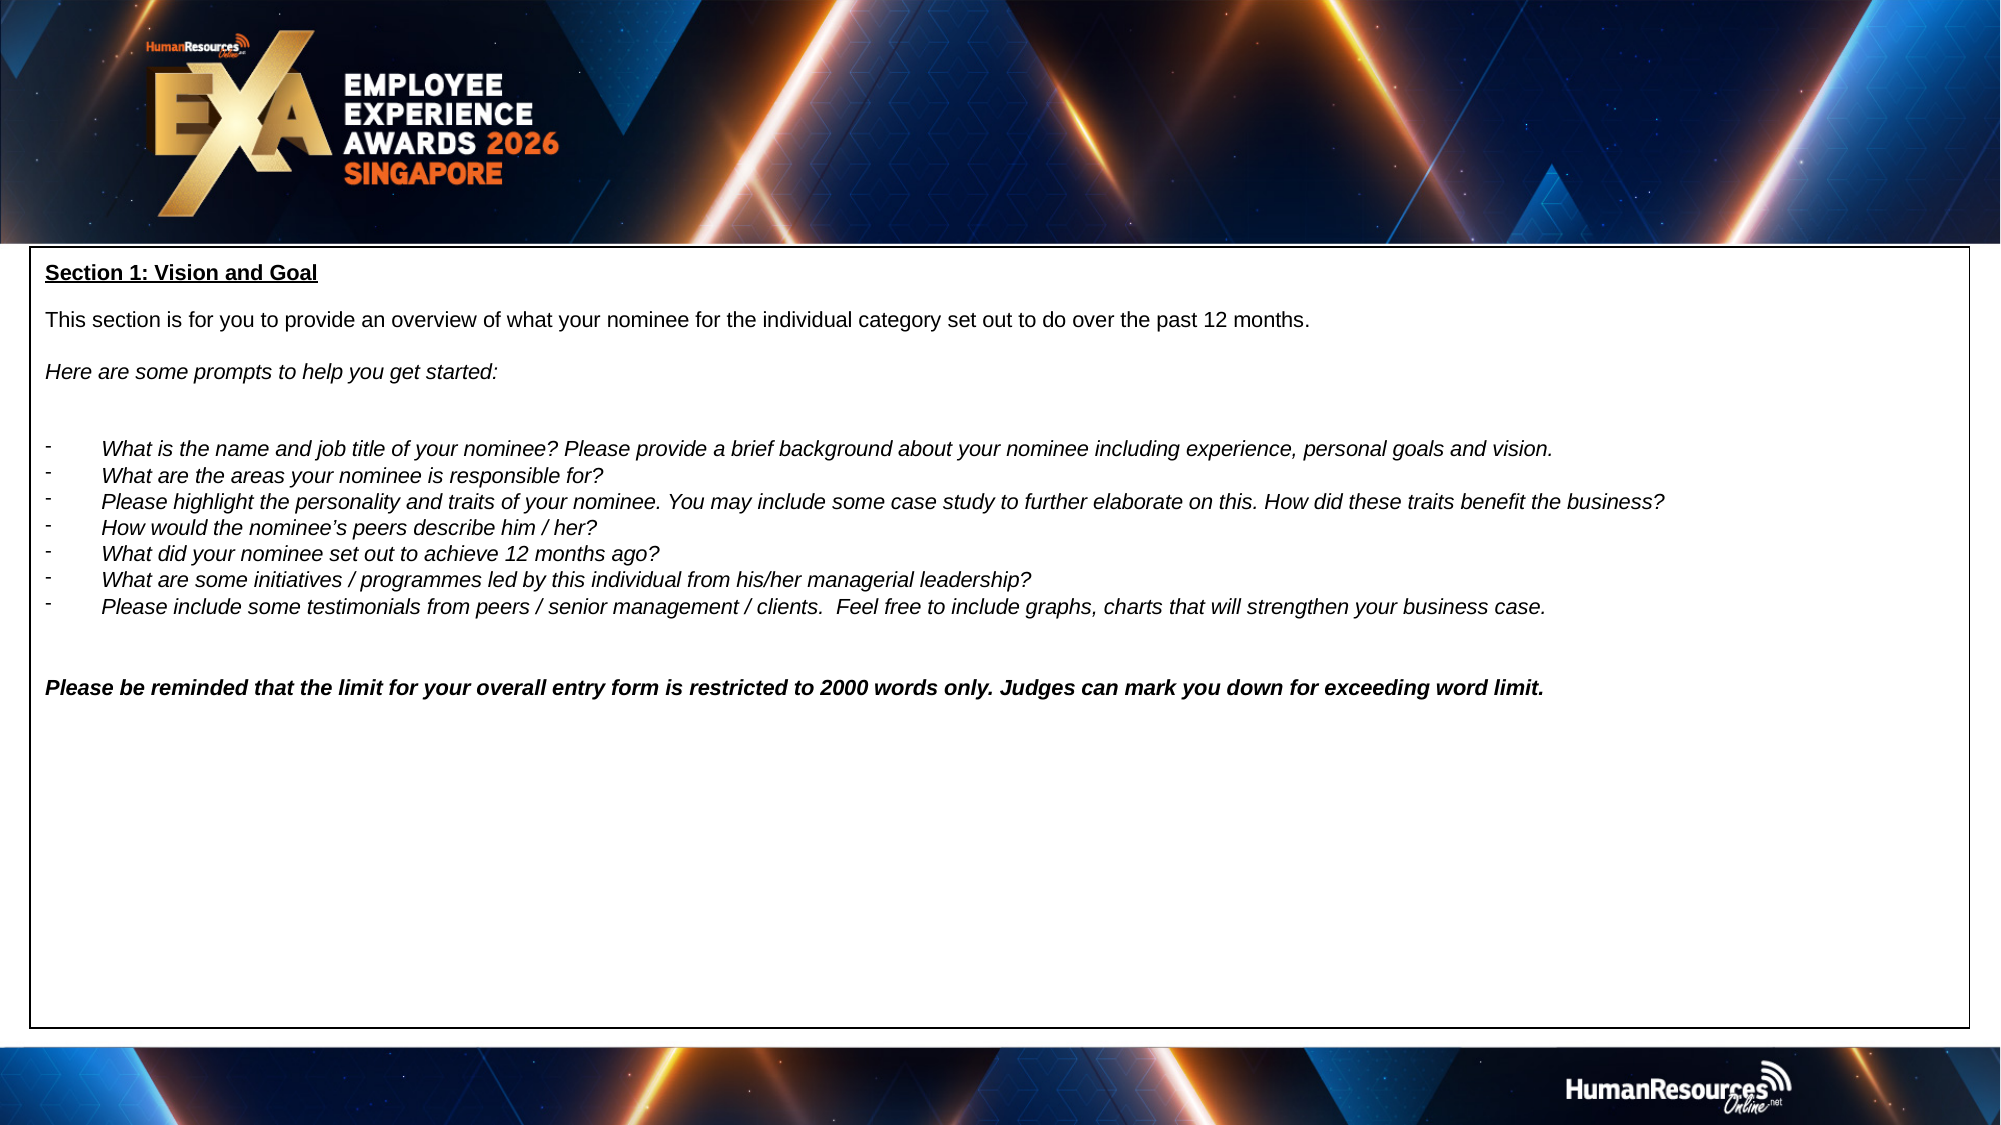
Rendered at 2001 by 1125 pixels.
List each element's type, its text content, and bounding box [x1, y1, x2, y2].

picture [0, 0, 2001, 1125]
text_box Section 1: Vision and Goal This section is for you to provide an overview of what your nominee for the individual category set out to do over the past 12 months. Here are some prompts to help you get started: What is the name and job title of your nominee? Please provide a brief background about your nominee including experience, personal goals and vision. What are the areas your nominee is responsible for? Please highlight the personality and traits of your nominee. You may include some case study to further elaborate on this. How did these traits benefit the business? How would the nominee’s peers describe him / her? What did your nominee set out to achieve 12 months ago? What are some initiatives / programmes led by this individual from his/her managerial leadership? Please include some testimonials from peers / senior management / clients. Feel free to include graphs, charts that will strengthen your business case. Please be reminded that the limit for your overall entry form is restricted to 2000 words only. Judges can mark you down for exceeding word limit. [30, 246, 1970, 1029]
